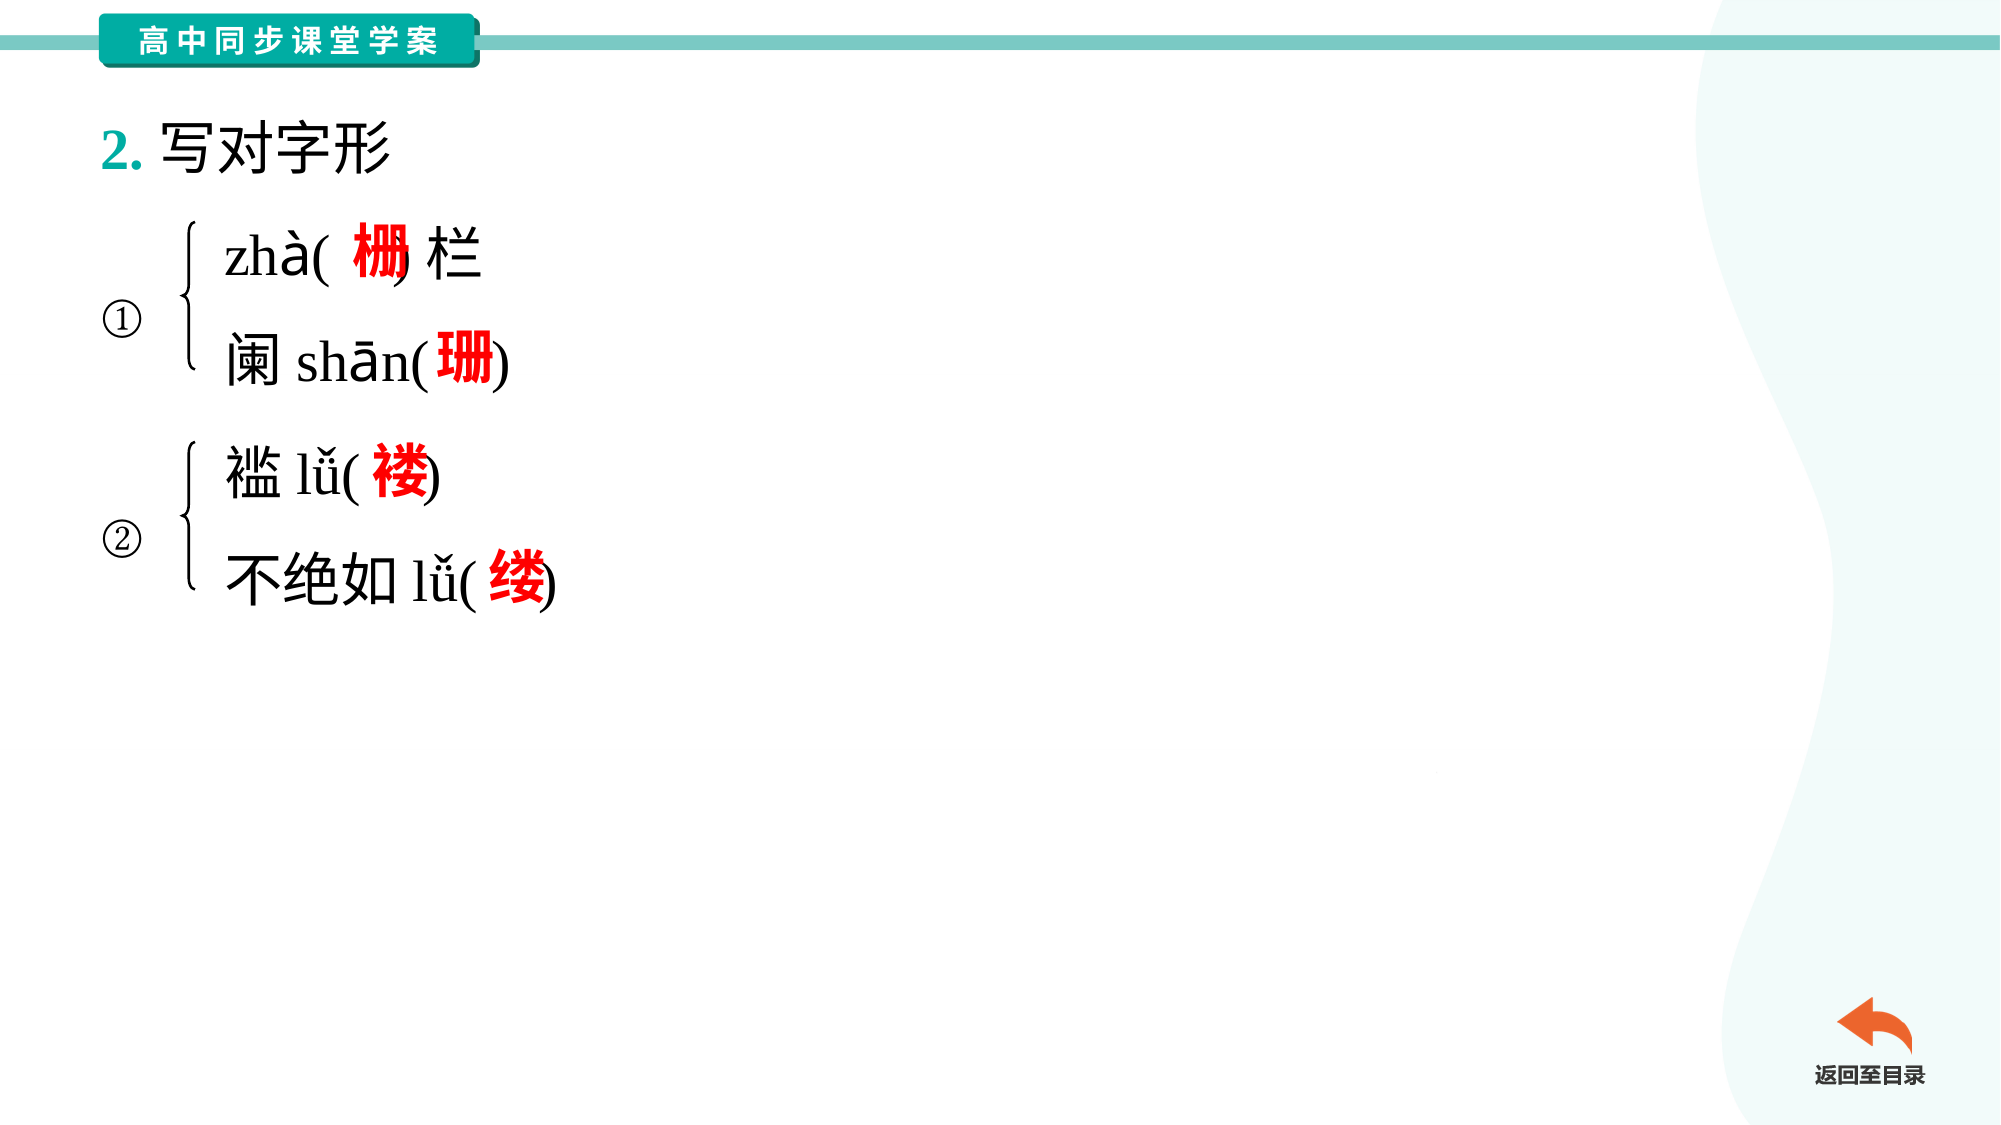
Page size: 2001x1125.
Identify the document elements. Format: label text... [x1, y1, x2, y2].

text_box 珊 [415, 287, 517, 390]
text_box 栅 [330, 181, 432, 284]
text_box 2.写对字形 [100, 76, 1899, 181]
text_box [181, 221, 196, 370]
text_box [181, 441, 196, 590]
text_box 缕 [467, 507, 568, 610]
text_box zhà( )栏 阑shān( ) [224, 180, 577, 393]
text_box 褴lǚ( ) 不绝如lǚ( ) [224, 400, 629, 613]
picture [0, 0, 2000, 1125]
text_box ① [100, 243, 187, 350]
text_box 褛 [350, 401, 452, 504]
text_box ② [100, 463, 187, 570]
